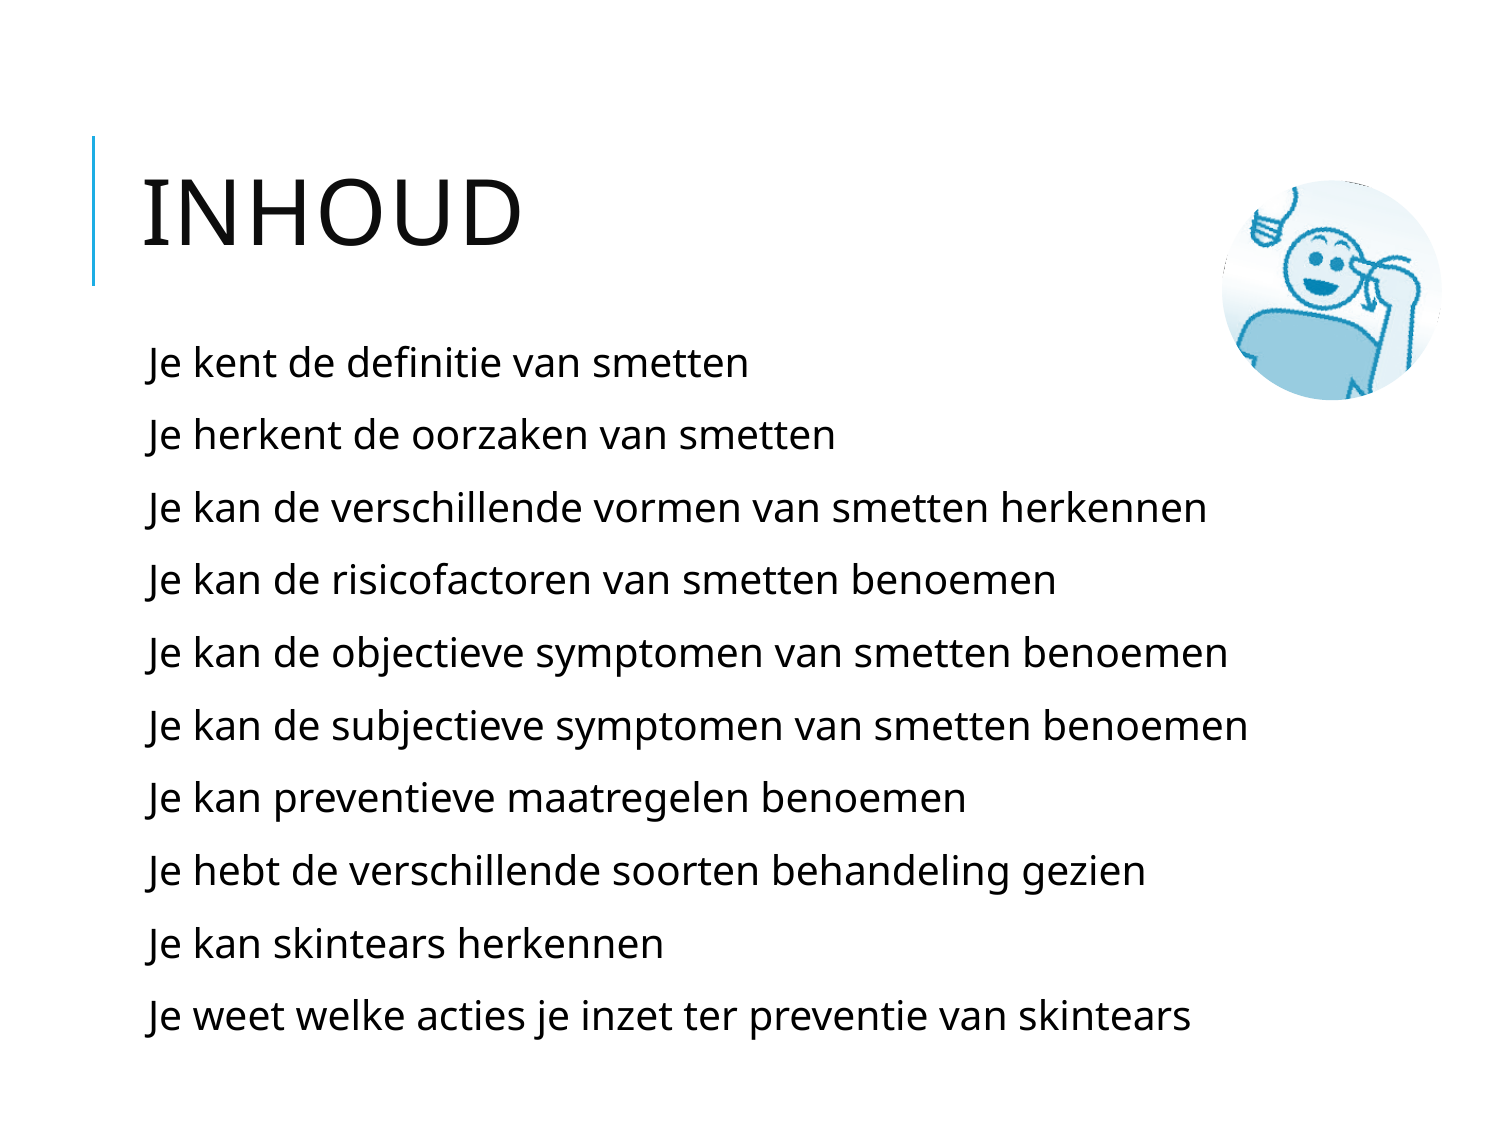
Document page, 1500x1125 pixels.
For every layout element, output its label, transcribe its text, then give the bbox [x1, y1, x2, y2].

picture [1221, 180, 1443, 401]
list Je kent de definitie van smetten Je herkent de oorzaken van smetten Je kan de verschillende vormen van smetten herkennen Je kan de risicofactoren van smetten benoemen Je kan de objectieve symptomen van smetten benoemen Je kan de subjectieve symptomen van smetten benoemen Je kan preventieve maatregelen benoemen Je hebt de verschillende soorten behandeling gezien Je kan skintears herkennen Je weet welke acties je inzet ter preventie van skintears [126, 334, 1364, 1052]
title inhoud [126, 96, 1322, 334]
